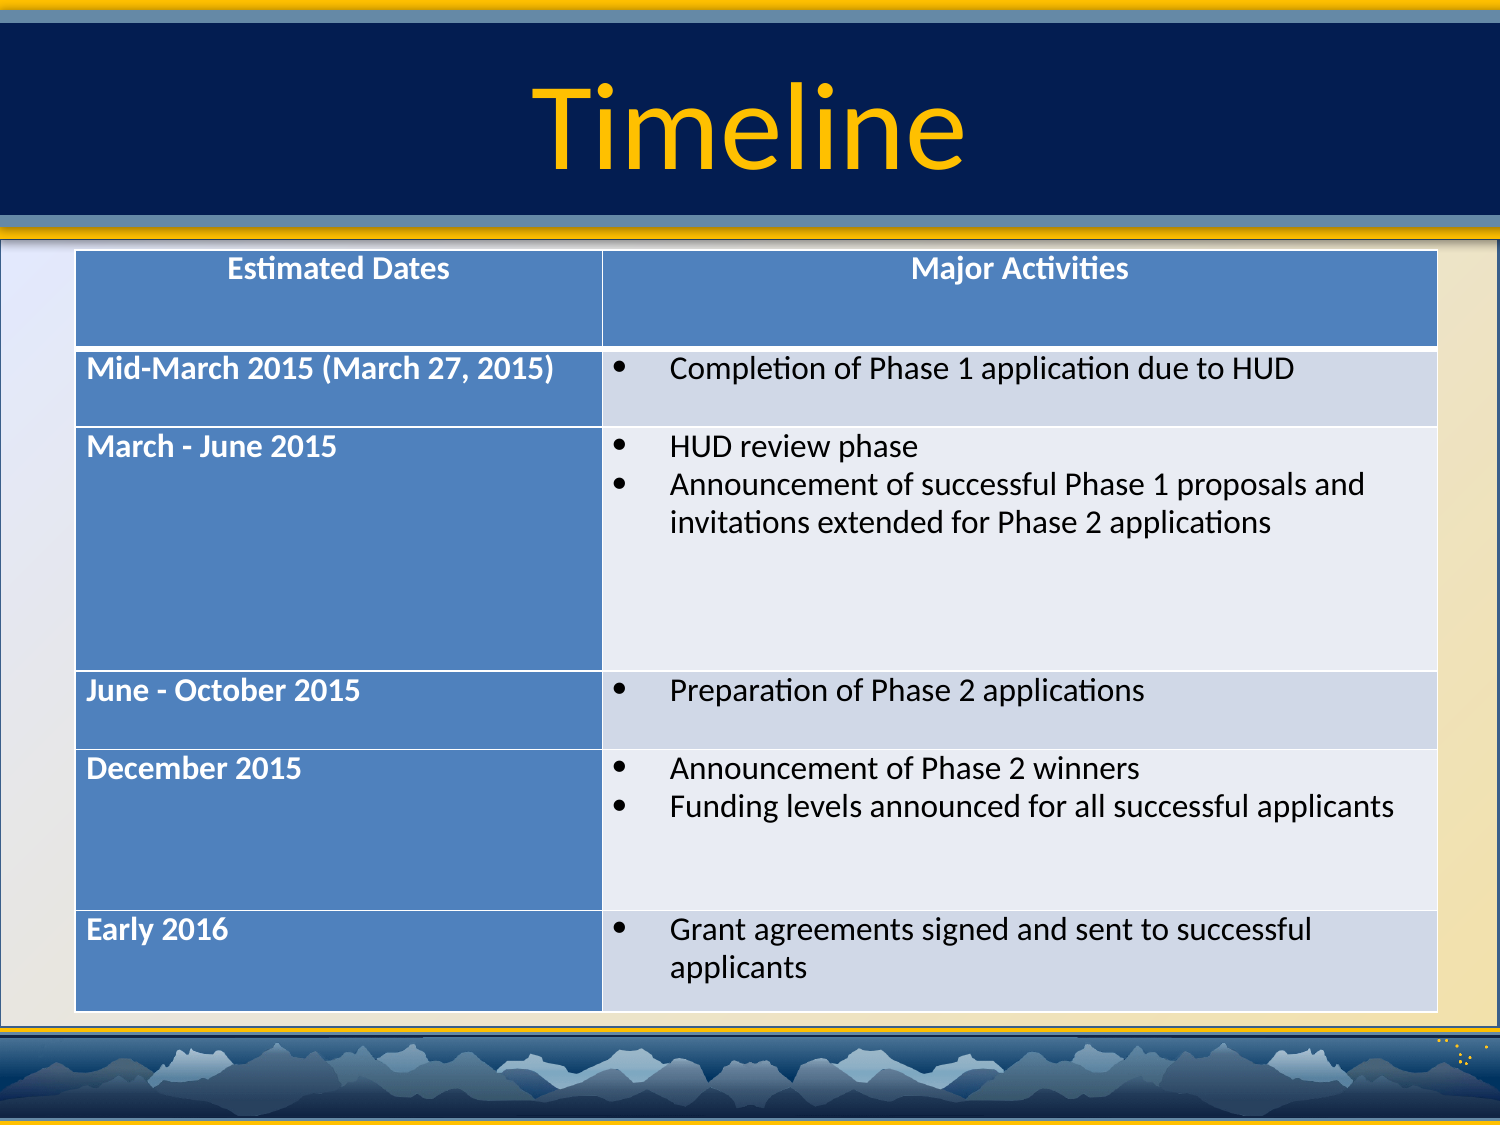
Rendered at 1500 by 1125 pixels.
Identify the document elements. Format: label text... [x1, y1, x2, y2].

picture [0, 1028, 1500, 1125]
table_cell December 2015 [76, 750, 602, 910]
table_cell June - October 2015 [76, 672, 602, 749]
table_cell HUD review phase Announcement of successful Phase 1 proposals and invitations extended for Phase 2 applications [603, 428, 1437, 670]
table_header Estimated Dates [76, 251, 602, 346]
table_cell Completion of Phase 1 application due to HUD [603, 352, 1437, 426]
table_cell Preparation of Phase 2 applications [603, 672, 1437, 749]
table_cell March - June 2015 [76, 428, 602, 670]
table_cell Grant agreements signed and sent to successful applicants [603, 911, 1437, 1011]
table_header Major Activities [603, 251, 1437, 346]
title Timeline [0, 25, 1500, 213]
table_cell Early 2016 [76, 911, 602, 1011]
table_cell Announcement of Phase 2 winners Funding levels announced for all successful applicants [603, 750, 1437, 910]
table_cell Mid-March 2015 (March 27, 2015) [76, 352, 602, 426]
